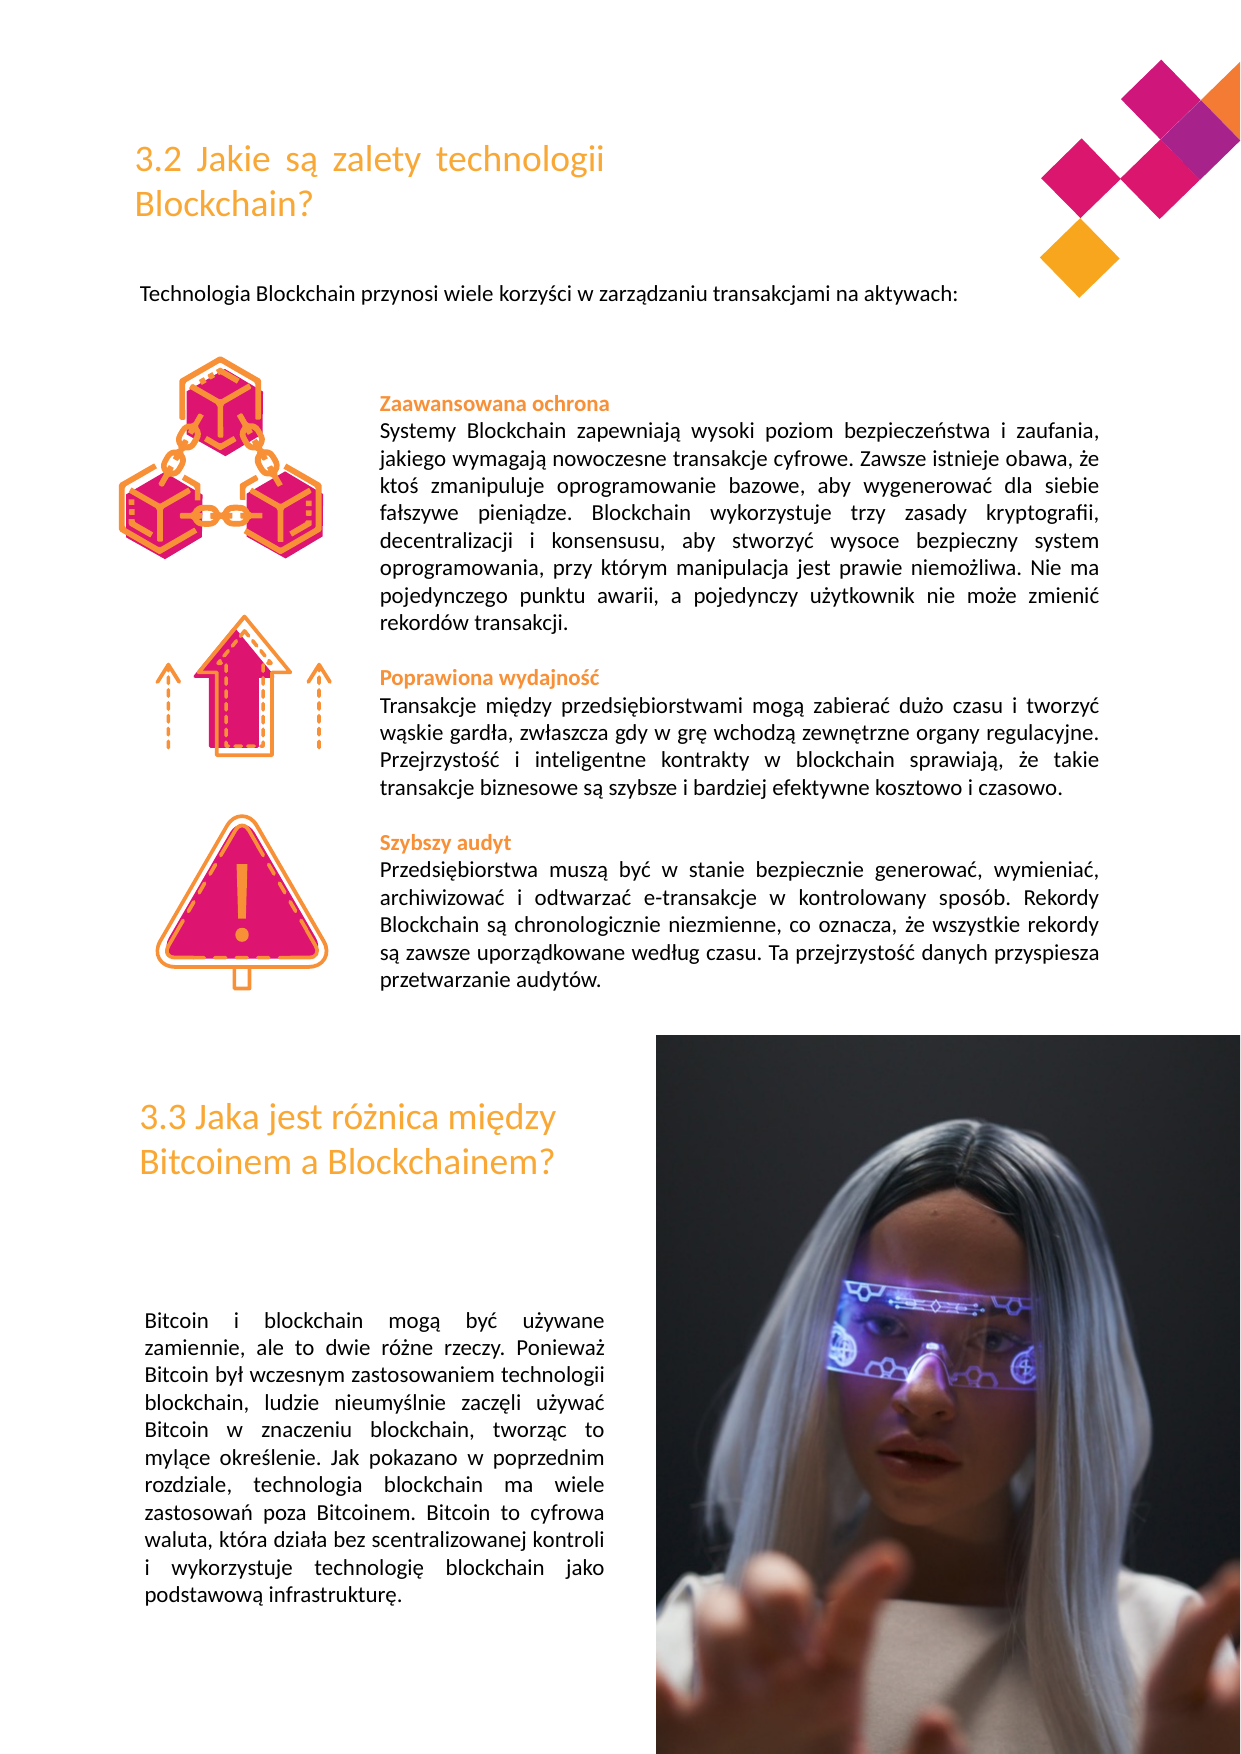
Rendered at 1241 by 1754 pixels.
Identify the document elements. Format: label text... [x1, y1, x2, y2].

picture [656, 1035, 1241, 1754]
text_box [118, 356, 324, 560]
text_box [155, 814, 329, 991]
text_box Bitcoin i blockchain mogą być używane zamiennie, ale to dwie różne rzeczy. Ponieważ Bitcoin był wczesnym zastosowaniem technologii blockchain, ludzie nieumyślnie zaczęli używać Bitcoin w znaczeniu blockchain, tworząc to mylące określenie. Jak pokazano w poprzednim rozdziale, technologia blockchain ma wiele zastosowań poza Bitcoinem. Bitcoin to cyfrowa waluta, która działa bez scentralizowanej kontroli i wykorzystuje technologię blockchain jako podstawową infrastrukturę. [129, 1297, 620, 1730]
text_box Zaawansowana ochrona Systemy Blockchain zapewniają wysoki poziom bezpieczeństwa i zaufania, jakiego wymagają nowoczesne transakcje cyfrowe. Zawsze istnieje obawa, że ktoś zmanipuluje oprogramowanie bazowe, aby wygenerować dla siebie fałszywe pieniądze. Blockchain wykorzystuje trzy zasady kryptografii, decentralizacji i konsensusu, aby stworzyć wysoce bezpieczny system oprogramowania, przy którym manipulacja jest prawie niemożliwa. Nie ma pojedynczego punktu awarii, a pojedynczy użytkownik nie może zmienić rekordów transakcji. Poprawiona wydajność Transakcje między przedsiębiorstwami mogą zabierać dużo czasu i tworzyć wąskie gardła, zwłaszcza gdy w grę wchodzą zewnętrzne organy regulacyjne. Przejrzystość i inteligentne kontrakty w blockchain sprawiają, że takie transakcje biznesowe są szybsze i bardziej efektywne kosztowo i czasowo. Szybszy audyt Przedsiębiorstwa muszą być w stanie bezpiecznie generować, wymieniać, archiwizować i odtwarzać e-transakcje w kontrolowany sposób. Rekordy Blockchain są chronologicznie niezmienne, co oznacza, że wszystkie rekordy są zawsze uporządkowane według czasu. Ta przejrzystość danych przyspiesza przetwarzanie audytów. [364, 380, 1116, 1140]
text_box 3.3 Jaka jest różnica między Bitcoinem a Blockchainem? [124, 1084, 633, 1274]
text_box 3.2 Jakie są zalety technologii Blockchain? [119, 126, 620, 205]
text_box Technologia Blockchain przynosi wiele korzyści w zarządzaniu transakcjami na aktywach: [124, 270, 1116, 314]
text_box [155, 614, 332, 757]
